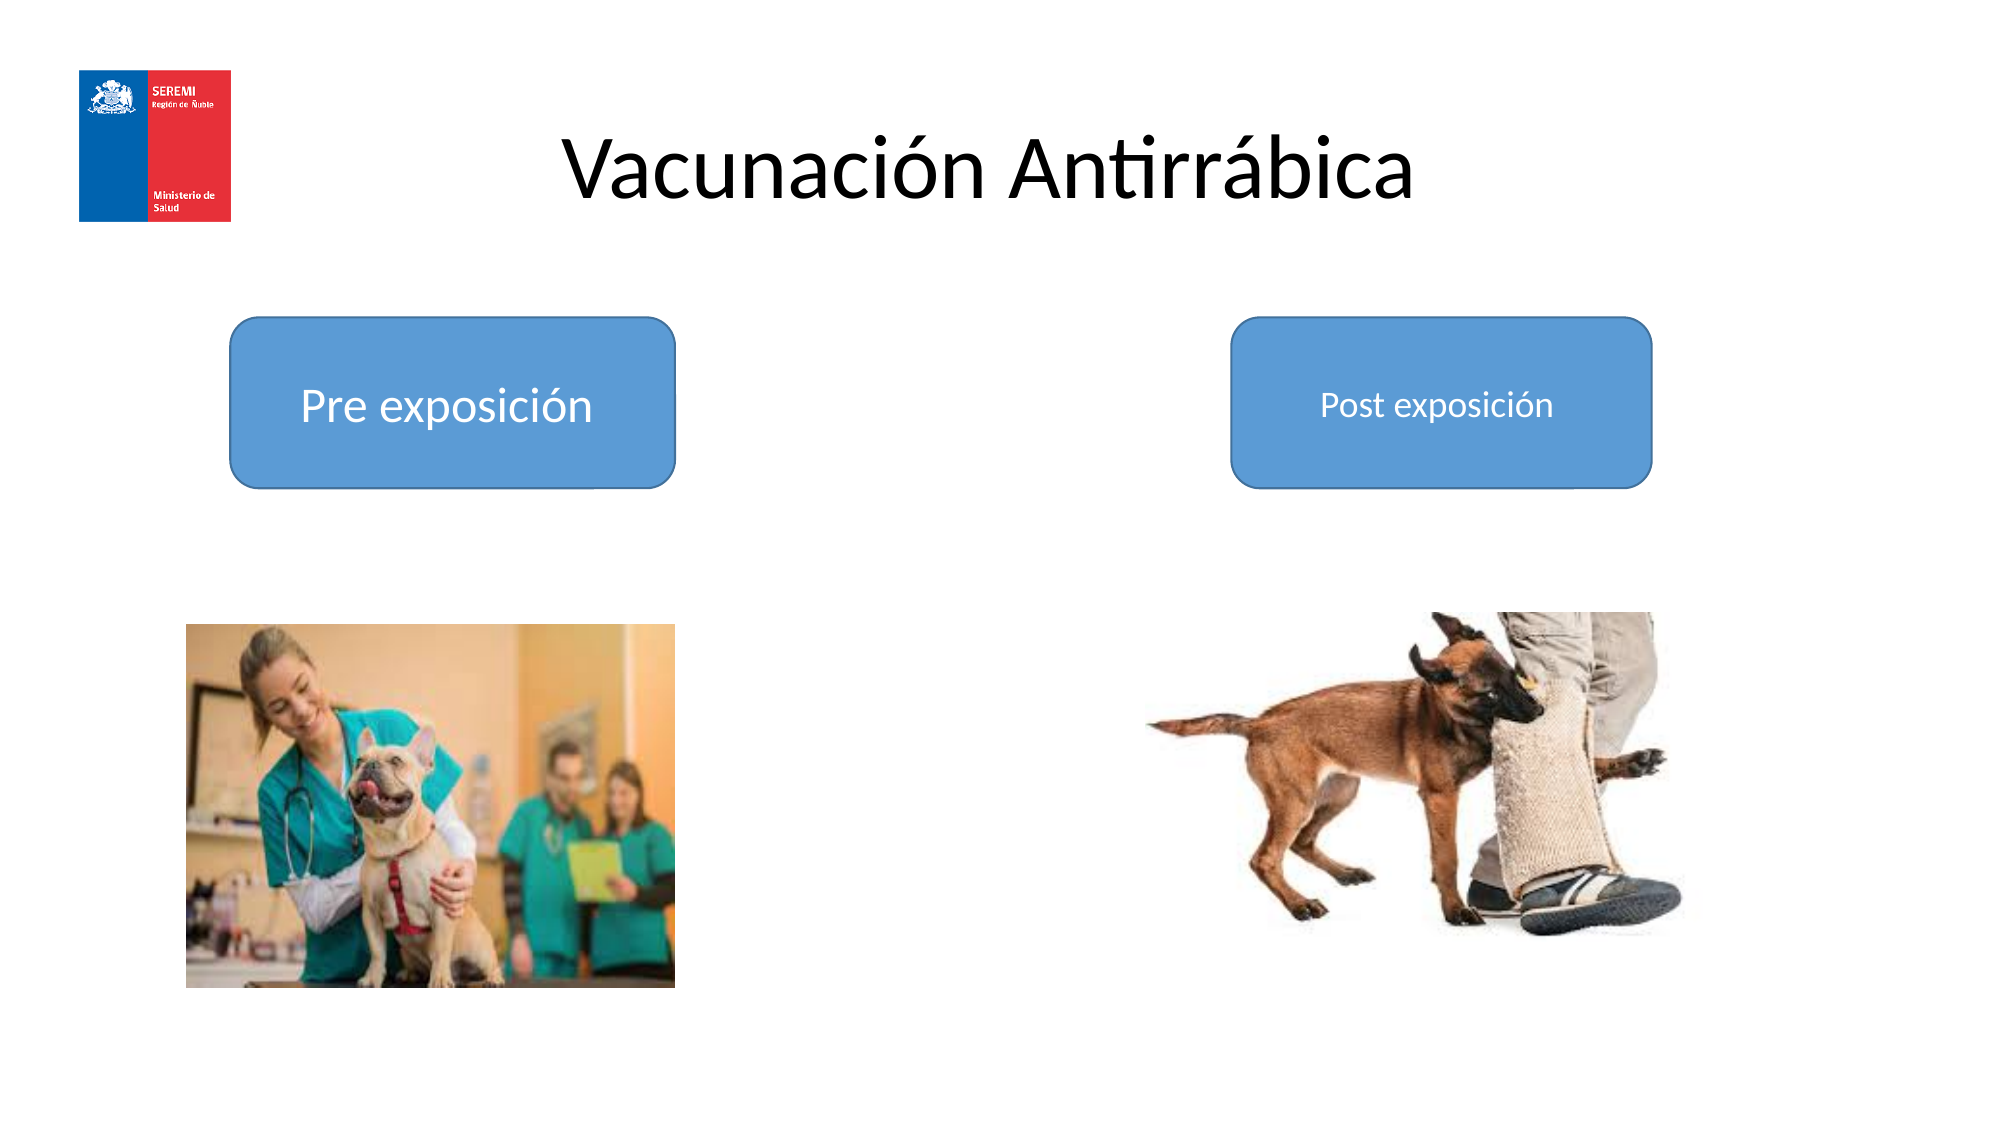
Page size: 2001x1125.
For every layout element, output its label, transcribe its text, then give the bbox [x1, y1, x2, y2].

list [186, 624, 676, 988]
picture [78, 70, 231, 222]
picture [1144, 612, 1712, 942]
title Vacunación Antirrábica [137, 59, 1863, 278]
text_box Post exposición [1231, 317, 1652, 489]
text_box Pre exposición [230, 317, 676, 489]
